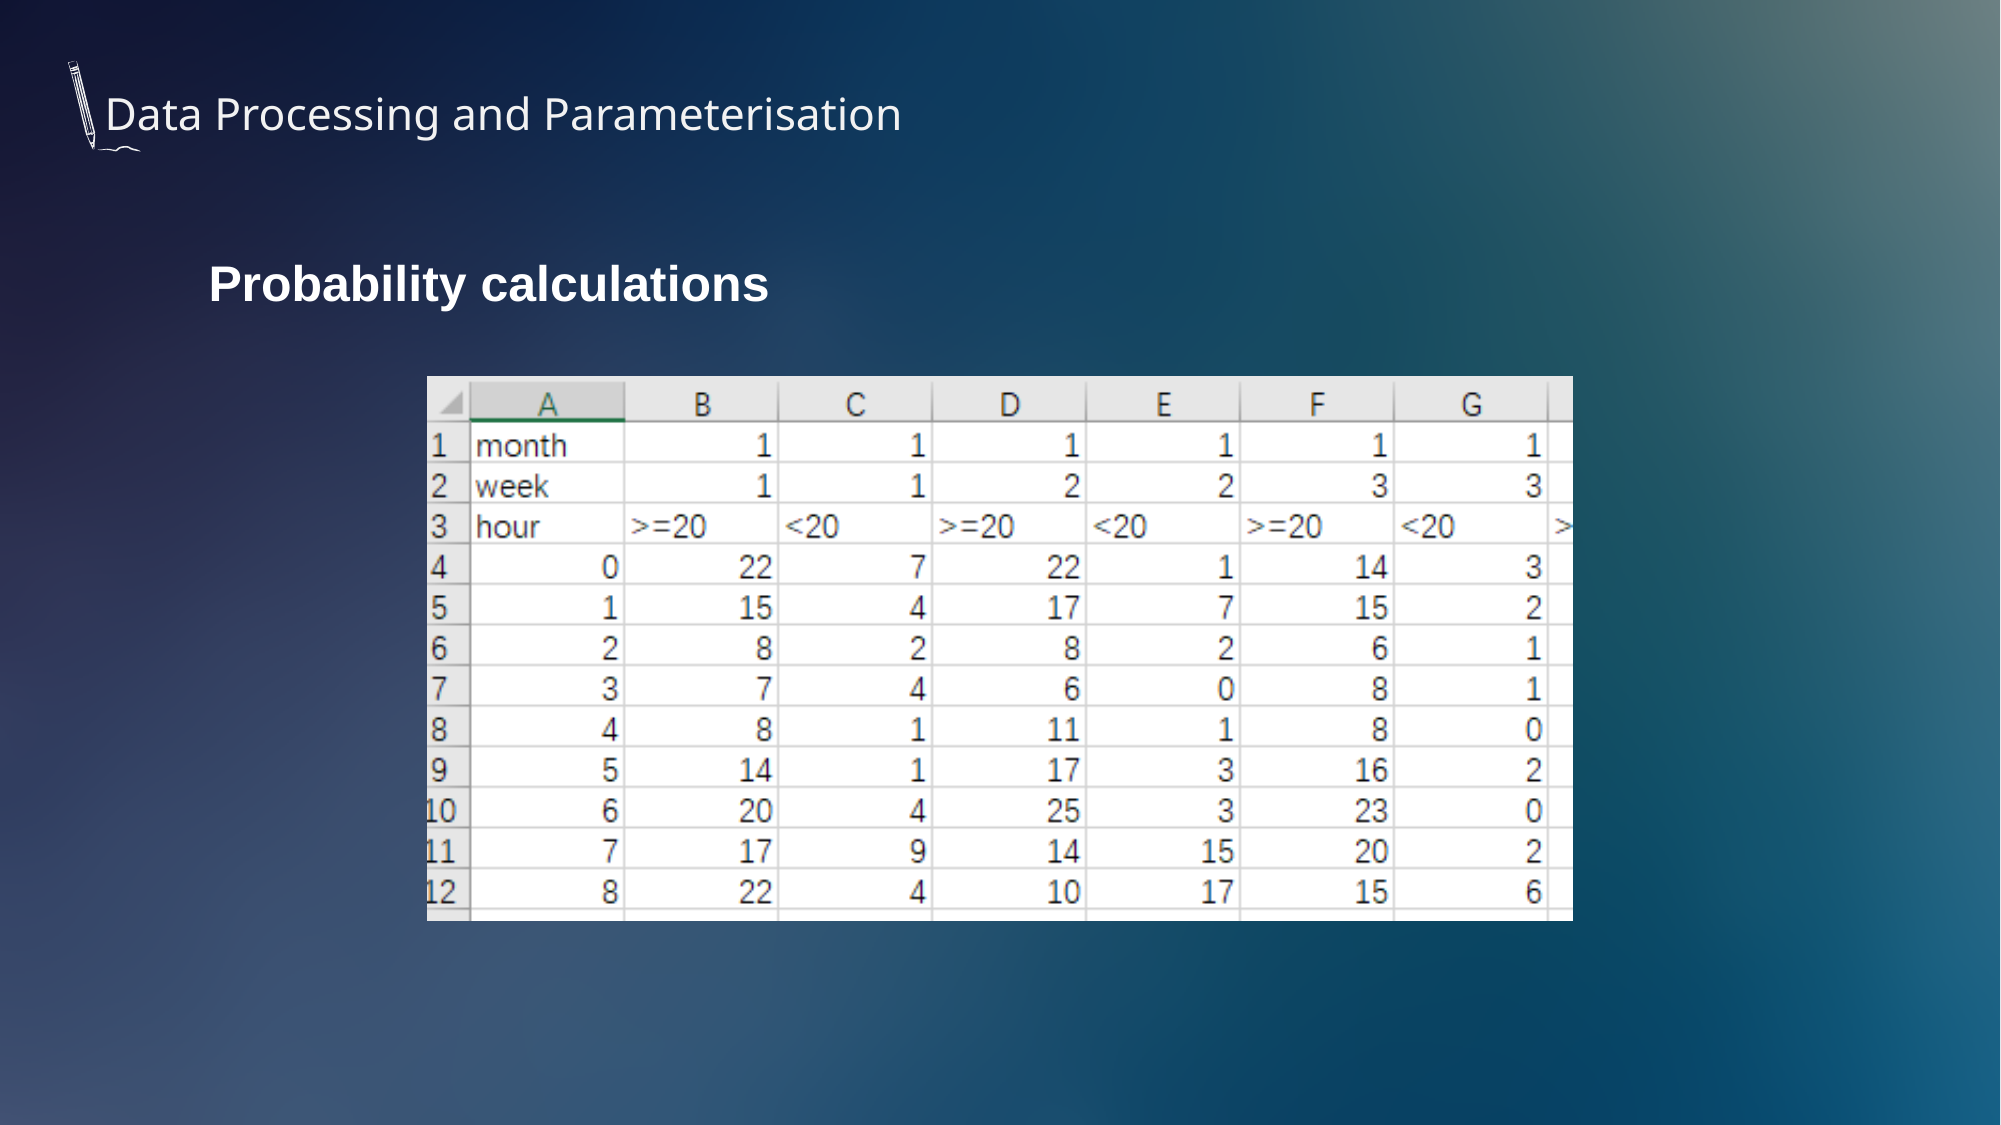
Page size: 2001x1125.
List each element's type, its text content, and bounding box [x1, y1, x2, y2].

text_box Data Processing and Parameterisation [141, 78, 1106, 147]
picture [0, 0, 2001, 1125]
text_box Probability calculations [193, 243, 785, 319]
